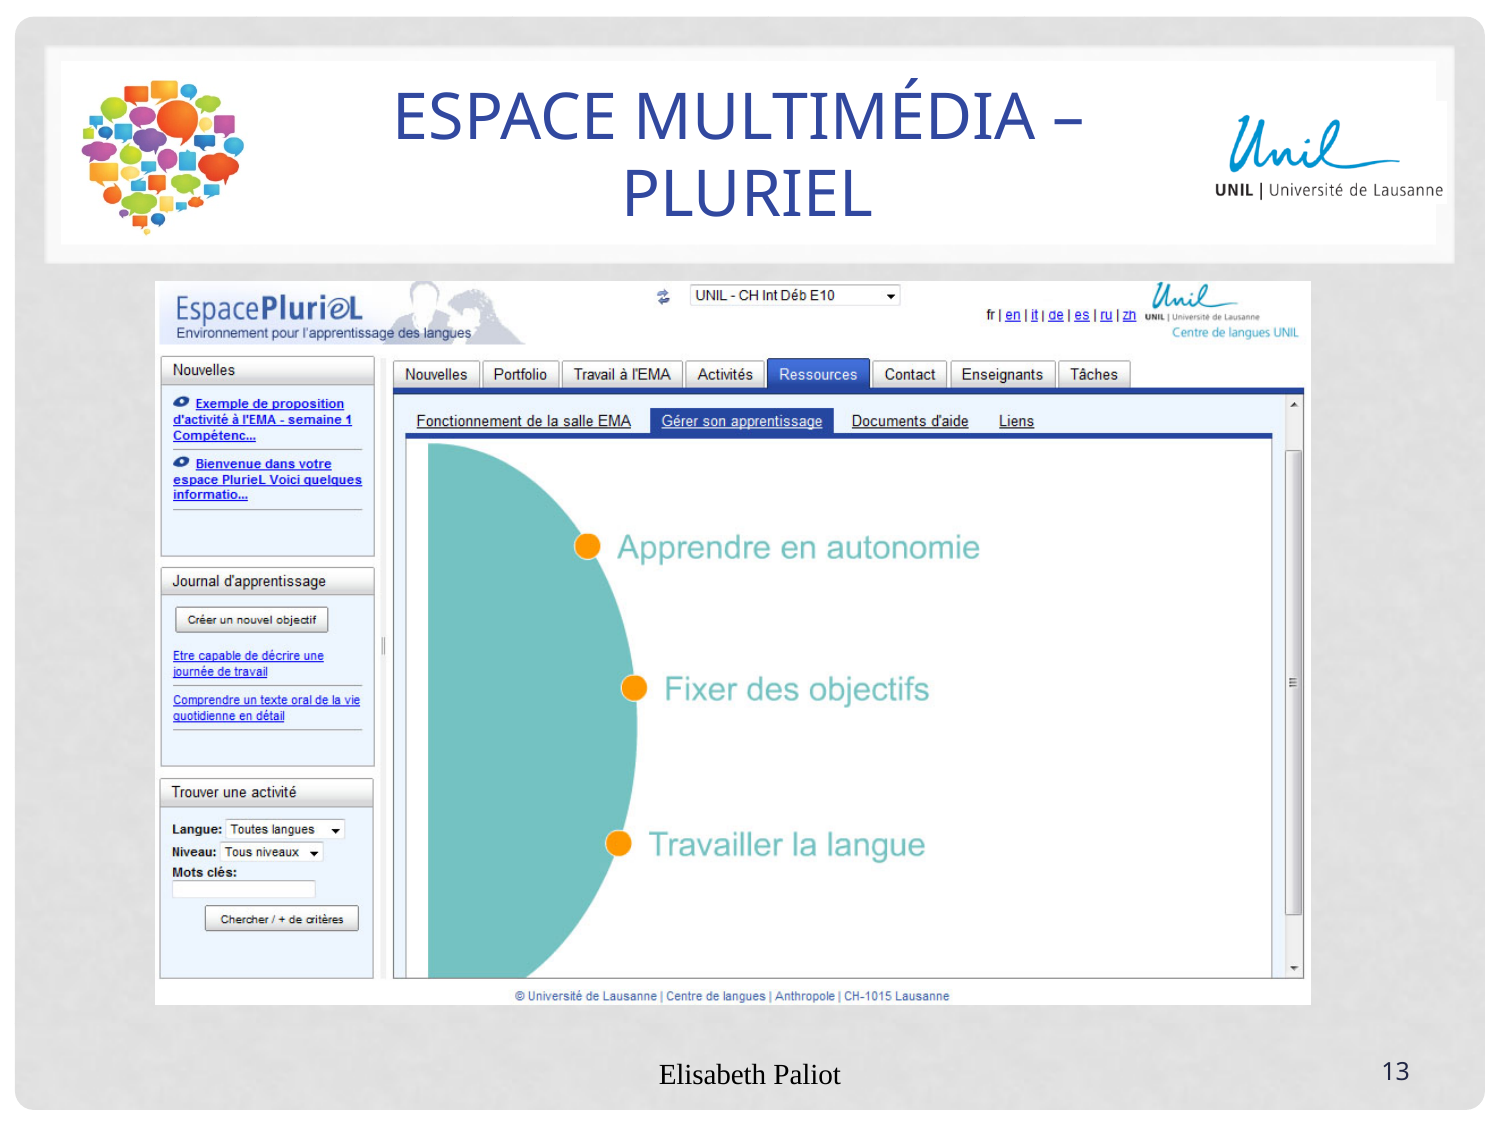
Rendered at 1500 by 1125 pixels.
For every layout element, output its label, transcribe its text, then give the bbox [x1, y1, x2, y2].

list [154, 281, 1312, 1006]
title Espace multimédia – PlurieL [69, 66, 1425, 238]
picture [76, 76, 249, 240]
picture [1195, 101, 1448, 204]
slide_number 13 [1074, 1042, 1425, 1103]
footer Elisabeth Paliot [512, 1042, 988, 1103]
